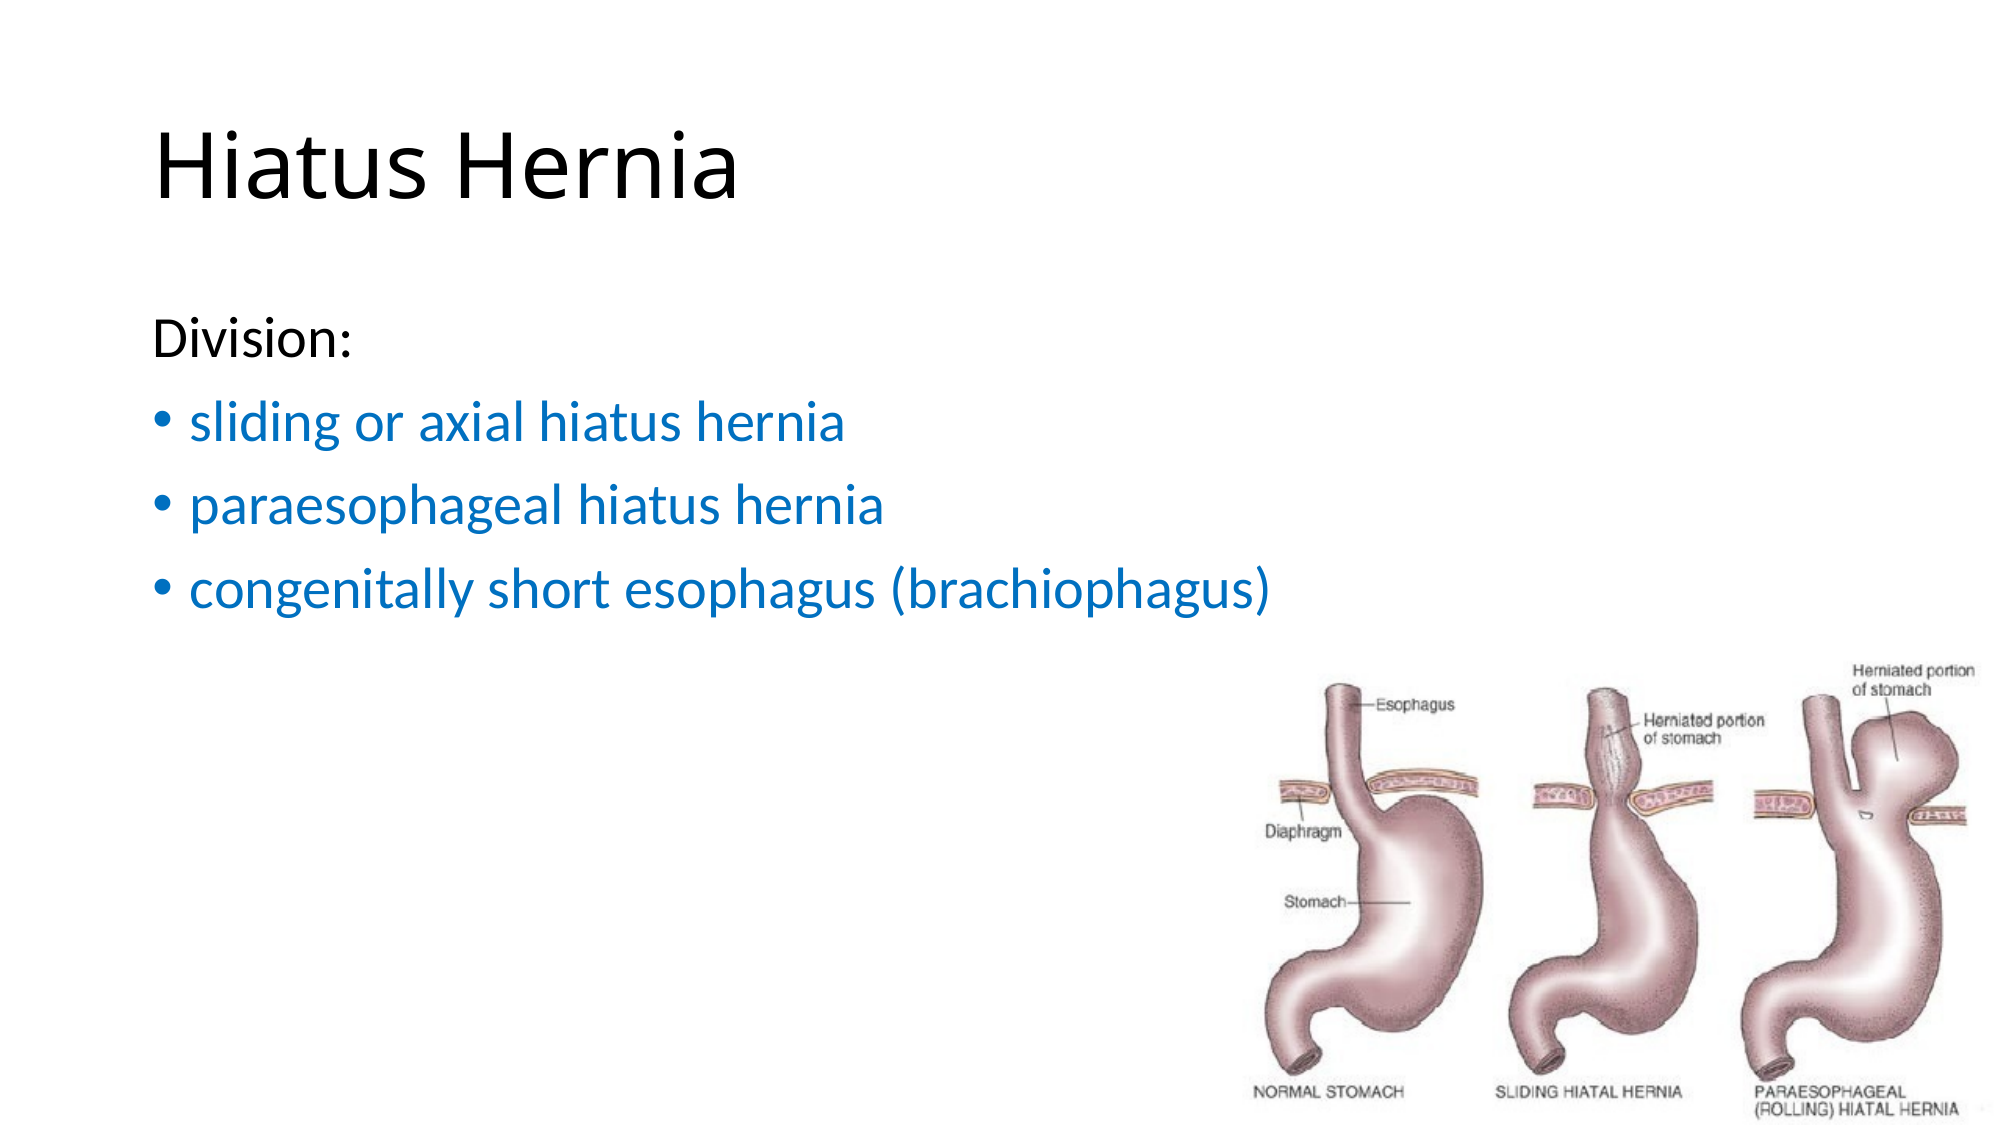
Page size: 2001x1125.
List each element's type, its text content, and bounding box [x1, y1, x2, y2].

picture [1218, 649, 2000, 1125]
title Hiatus Hernia [137, 59, 1863, 278]
list Division: sliding or axial hiatus hernia paraesophageal hiatus hernia congenitally short esophagus (brachiophagus) [137, 299, 1863, 1014]
